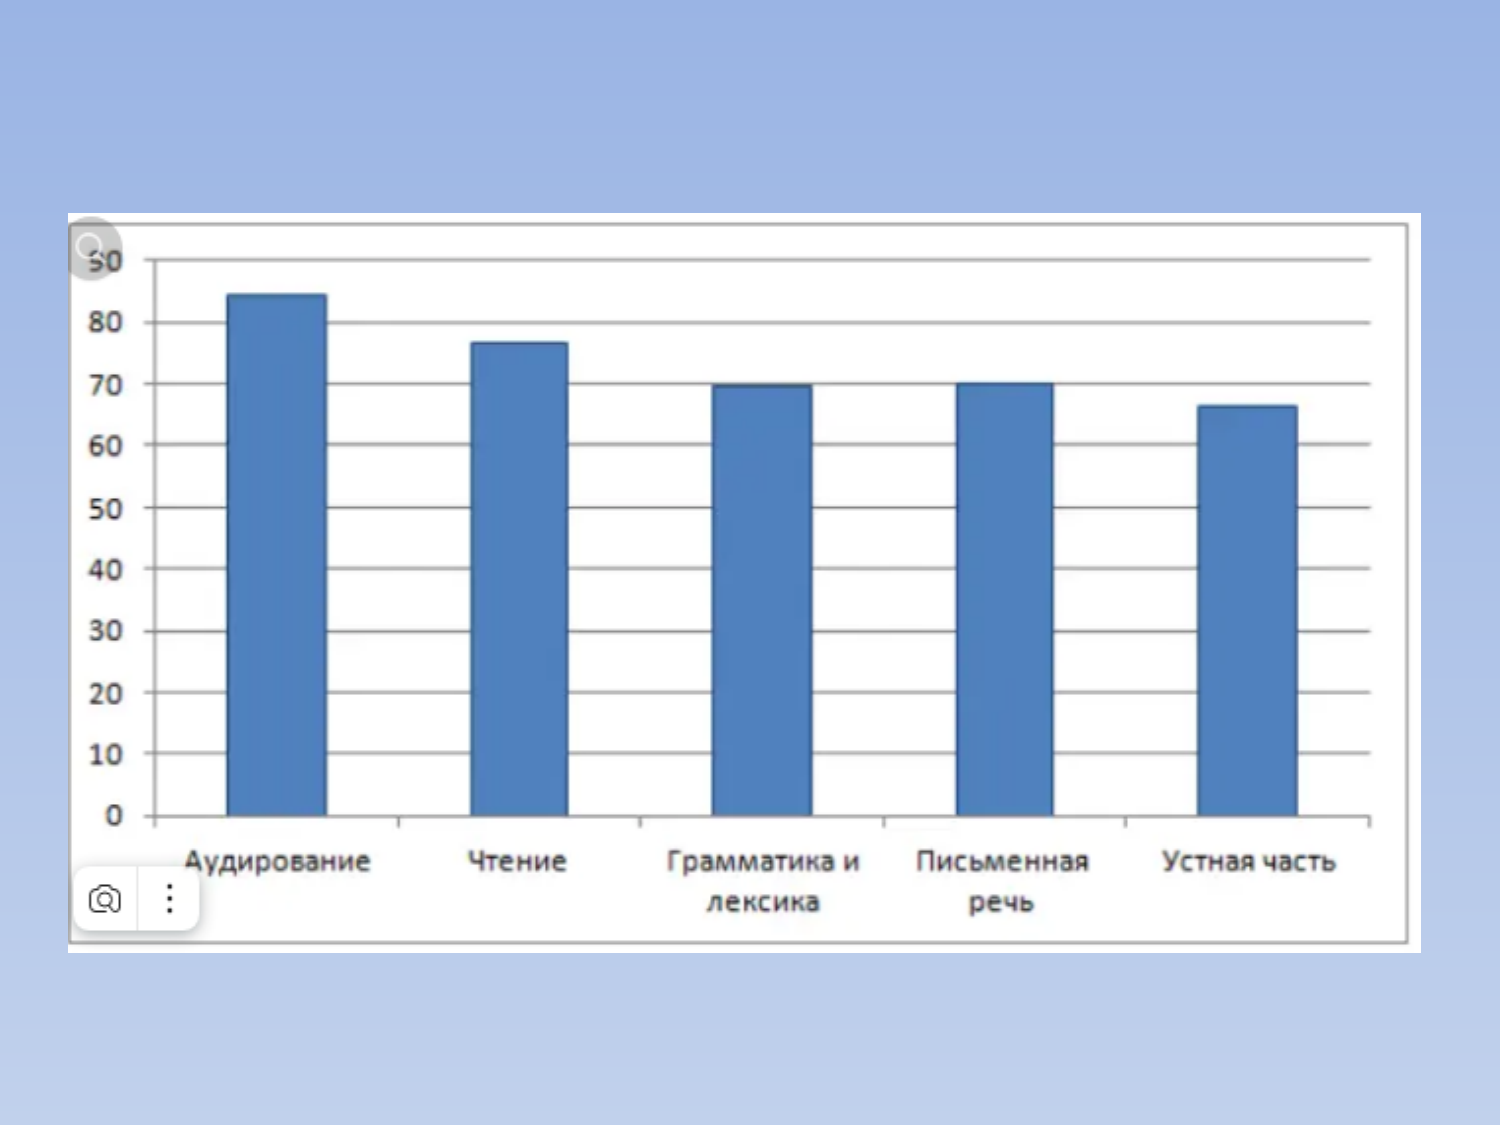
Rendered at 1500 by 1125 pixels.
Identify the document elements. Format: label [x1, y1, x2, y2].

list [68, 212, 1421, 953]
